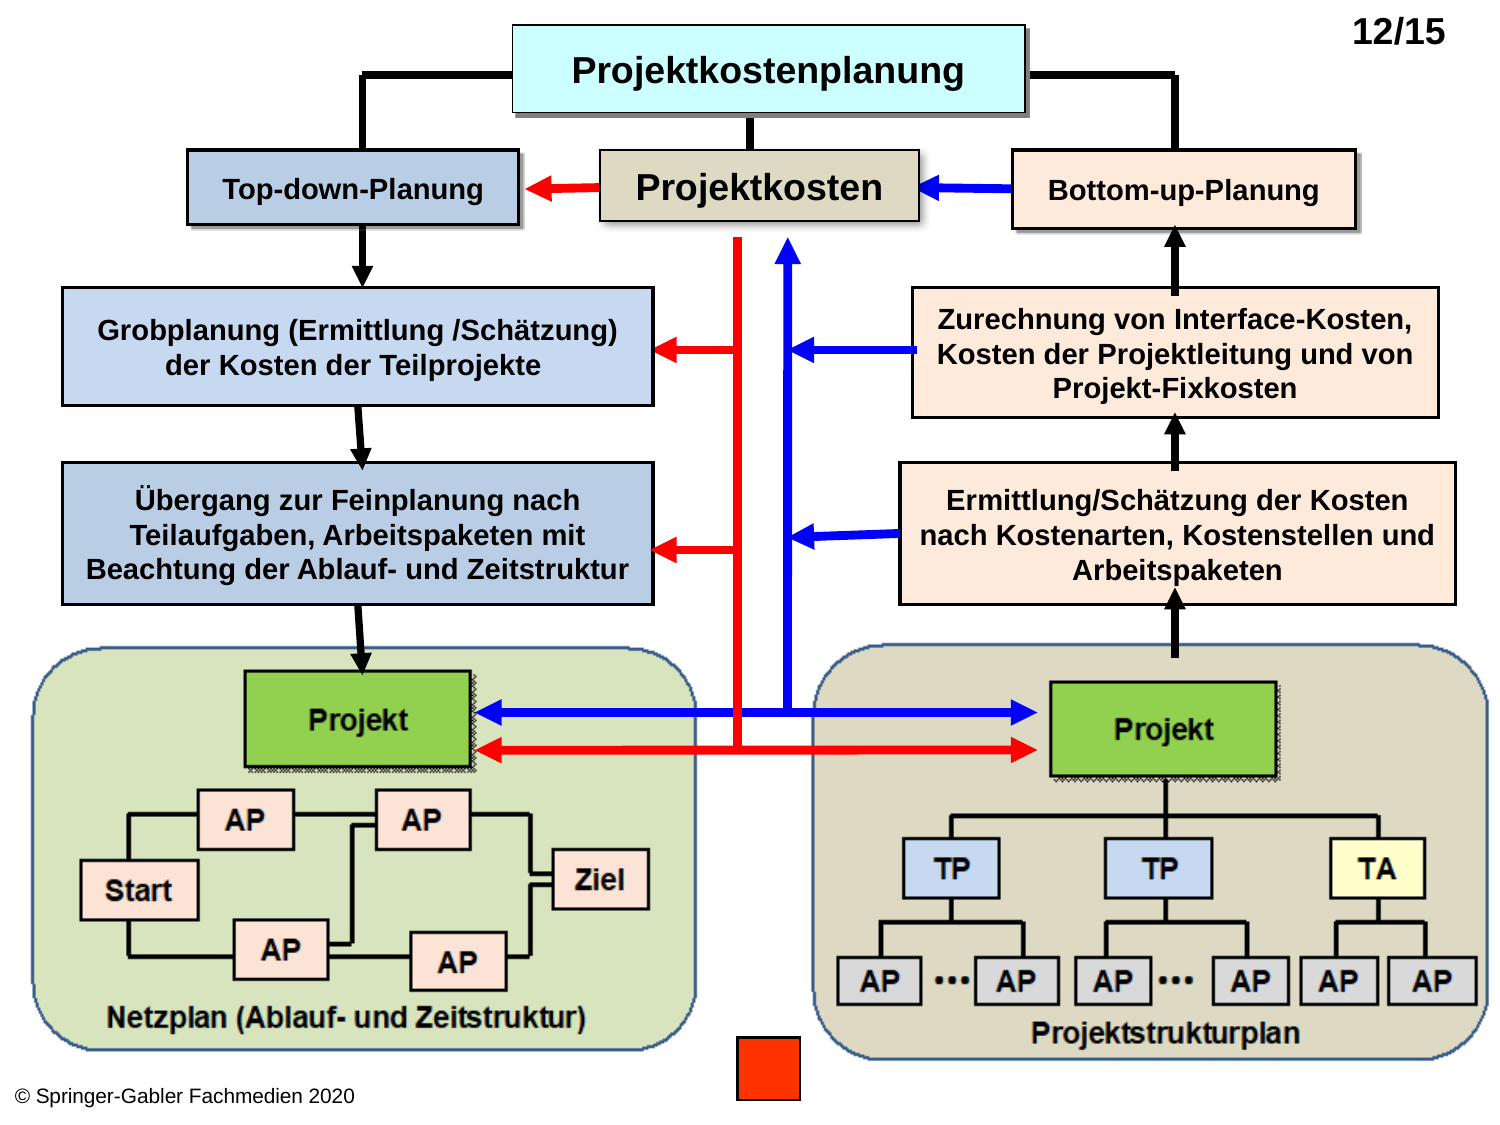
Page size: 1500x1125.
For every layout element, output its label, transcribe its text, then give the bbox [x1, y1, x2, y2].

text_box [796, 637, 1500, 1073]
text_box Ermittlung/Schätzung der Kosten nach Kostenarten, Kostenstellen und Arbeitspaketen [899, 462, 1456, 605]
text_box Projektkostenplanung [512, 24, 1025, 113]
text_box Übergang zur Feinplanung nach Teilaufgaben, Arbeitspaketen mit Beachtung der Ablauf- und Zeitstruktur [62, 462, 654, 605]
text_box Grobplanung (Ermittlung /Schätzung) der Kosten der Teilprojekte [62, 287, 654, 406]
text_box Top-down-Planung [366, 149, 519, 225]
text_box [737, 1037, 800, 1100]
text_box Projektkosten [599, 149, 919, 221]
text_box Top-down-Planung [187, 149, 358, 225]
text_box Zurechnung von Interface-Kosten, Kosten der Projektleitung und von Projekt-Fixkosten [912, 287, 1439, 418]
text_box Bottom-up-Planung [1012, 149, 1356, 229]
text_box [0, 637, 716, 1062]
